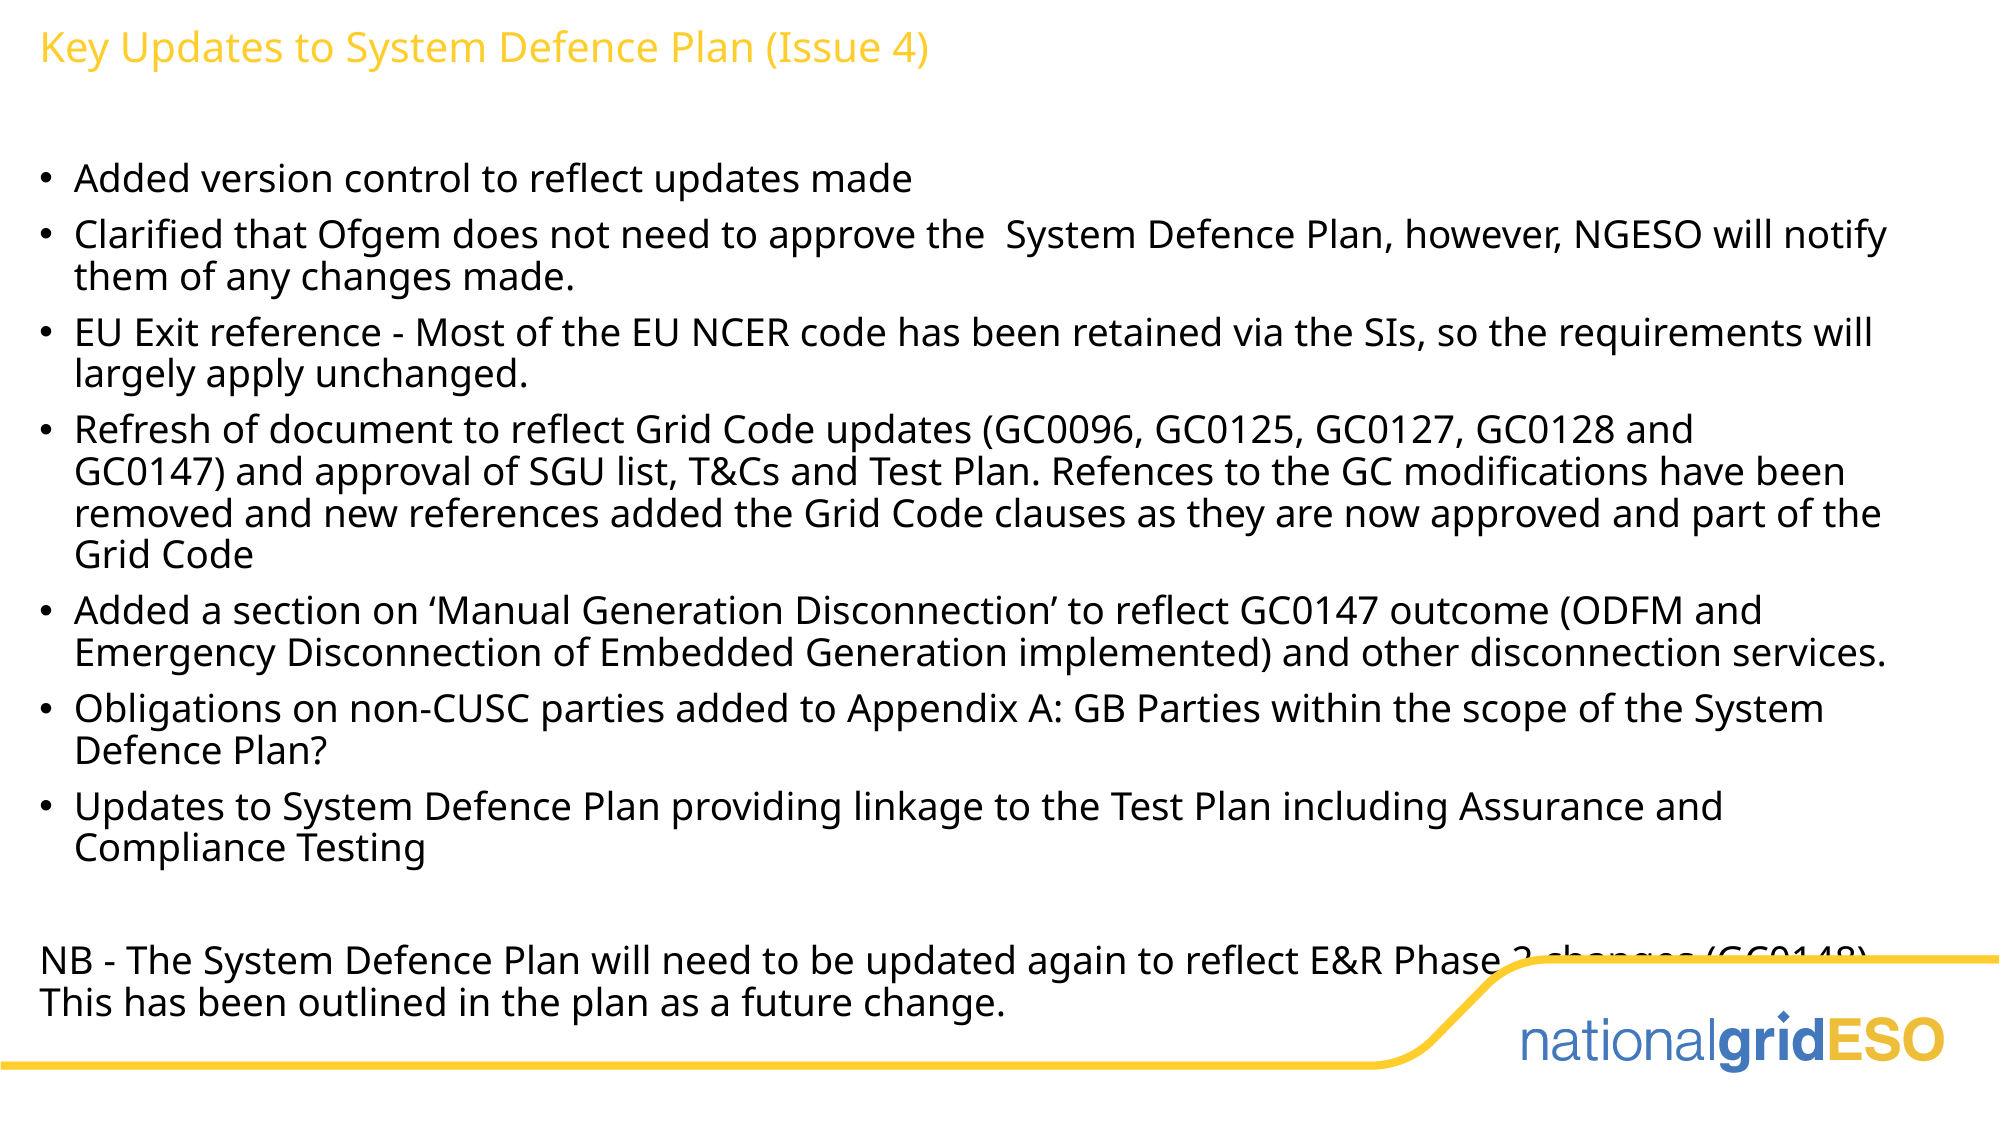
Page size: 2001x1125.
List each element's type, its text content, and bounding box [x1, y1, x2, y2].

title Key Updates to System Defence Plan (Issue 4) [24, 18, 1750, 151]
list Added version control to reflect updates made Clarified that Ofgem does not need to approve the System Defence Plan, however, NGESO will notify them of any changes made. EU Exit reference - Most of the EU NCER code has been retained via the SIs, so the requirements will largely apply unchanged. Refresh of document to reflect Grid Code updates (GC0096, GC0125, GC0127, GC0128 and GC0147) and approval of SGU list, T&Cs and Test Plan. Refences to the GC modifications have been removed and new references added the Grid Code clauses as they are now approved and part of the Grid Code Added a section on ‘Manual Generation Disconnection’ to reflect GC0147 outcome (ODFM and Emergency Disconnection of Embedded Generation implemented) and other disconnection services. Obligations on non-CUSC parties added to Appendix A: GB Parties within the scope of the System Defence Plan? Updates to System Defence Plan providing linkage to the Test Plan including Assurance and Compliance Testing NB - The System Defence Plan will need to be updated again to reflect E&R Phase 2 changes (GC0148). This has been outlined in the plan as a future change. [24, 151, 1959, 949]
picture [0, 949, 2000, 1121]
